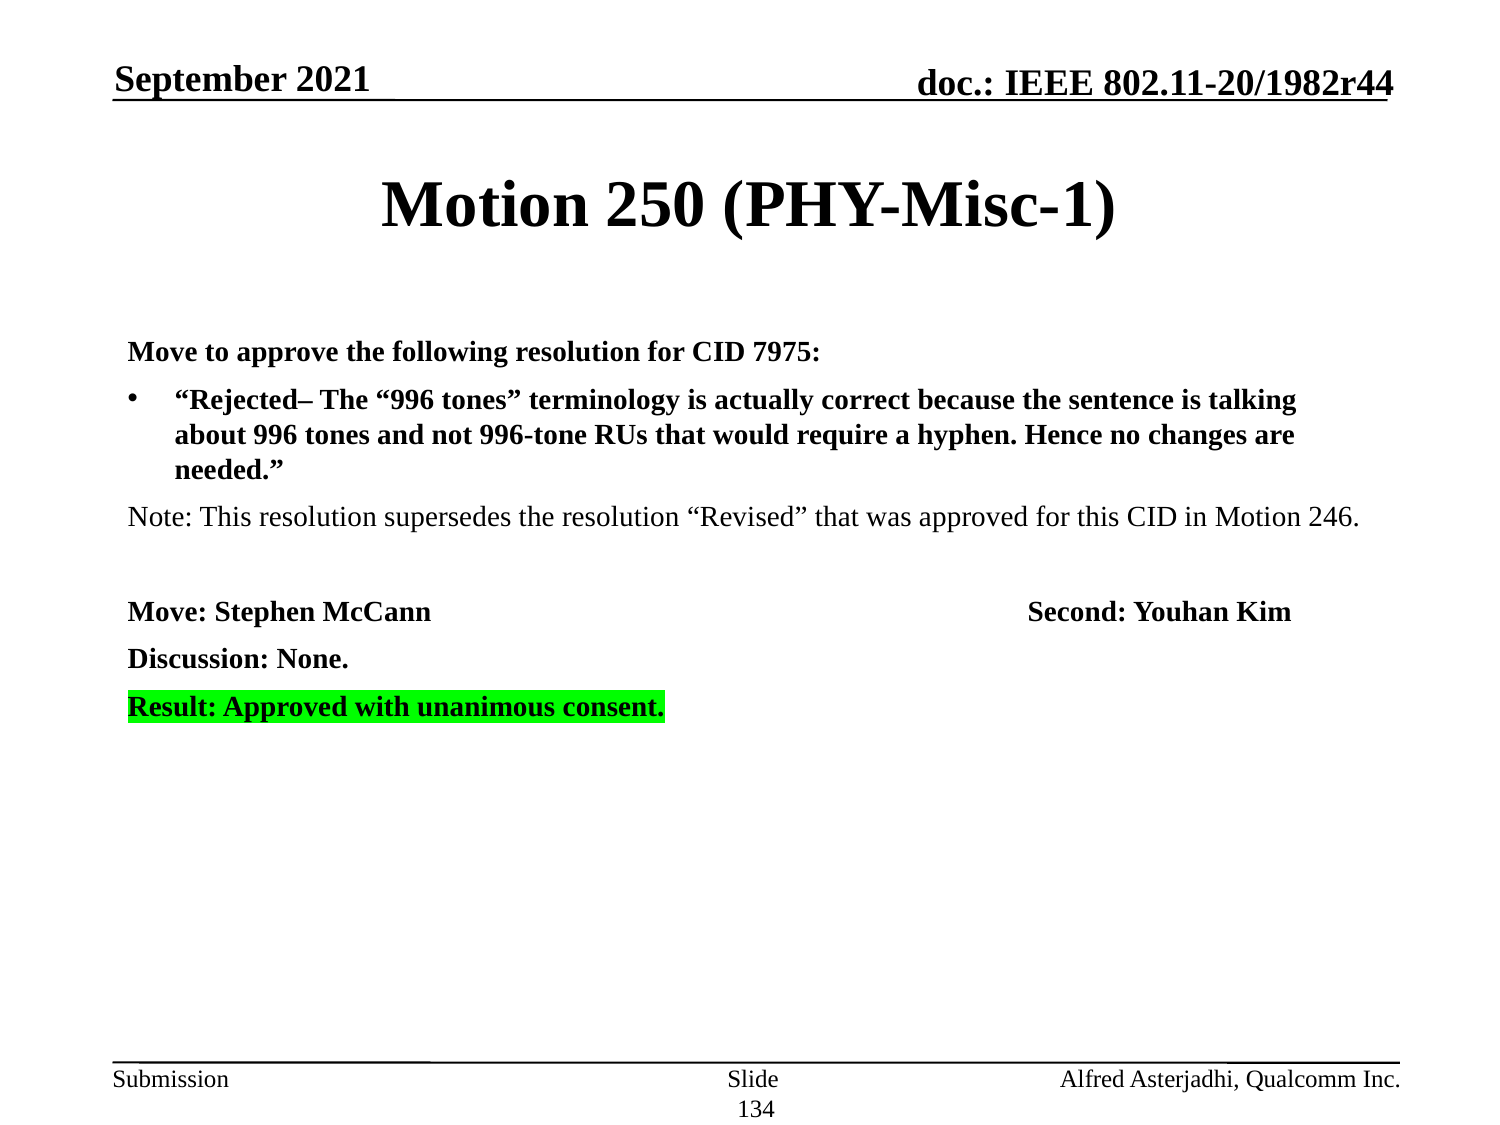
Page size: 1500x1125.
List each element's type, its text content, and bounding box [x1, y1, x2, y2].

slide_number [114, 54, 423, 100]
title Motion 250 (PHY-Misc-1) [112, 112, 1388, 288]
footer Alfred Asterjadhi, Qualcomm Inc. [878, 1061, 1402, 1093]
list Move to approve the following resolution for CID 7975: “Rejected– The “996 tones” terminology is actually correct because the sentence is talking about 996 tones and not 996-tone RUs that would require a hyphen. Hence no changes are needed.” Note: This resolution supersedes the resolution “Revised” that was approved for this CID in Motion 246. Move: Stephen McCann Second: Youhan Kim Discussion: None. Result: Approved with unanimous consent. [112, 324, 1388, 1063]
slide_number Slide 134 [712, 1061, 800, 1123]
